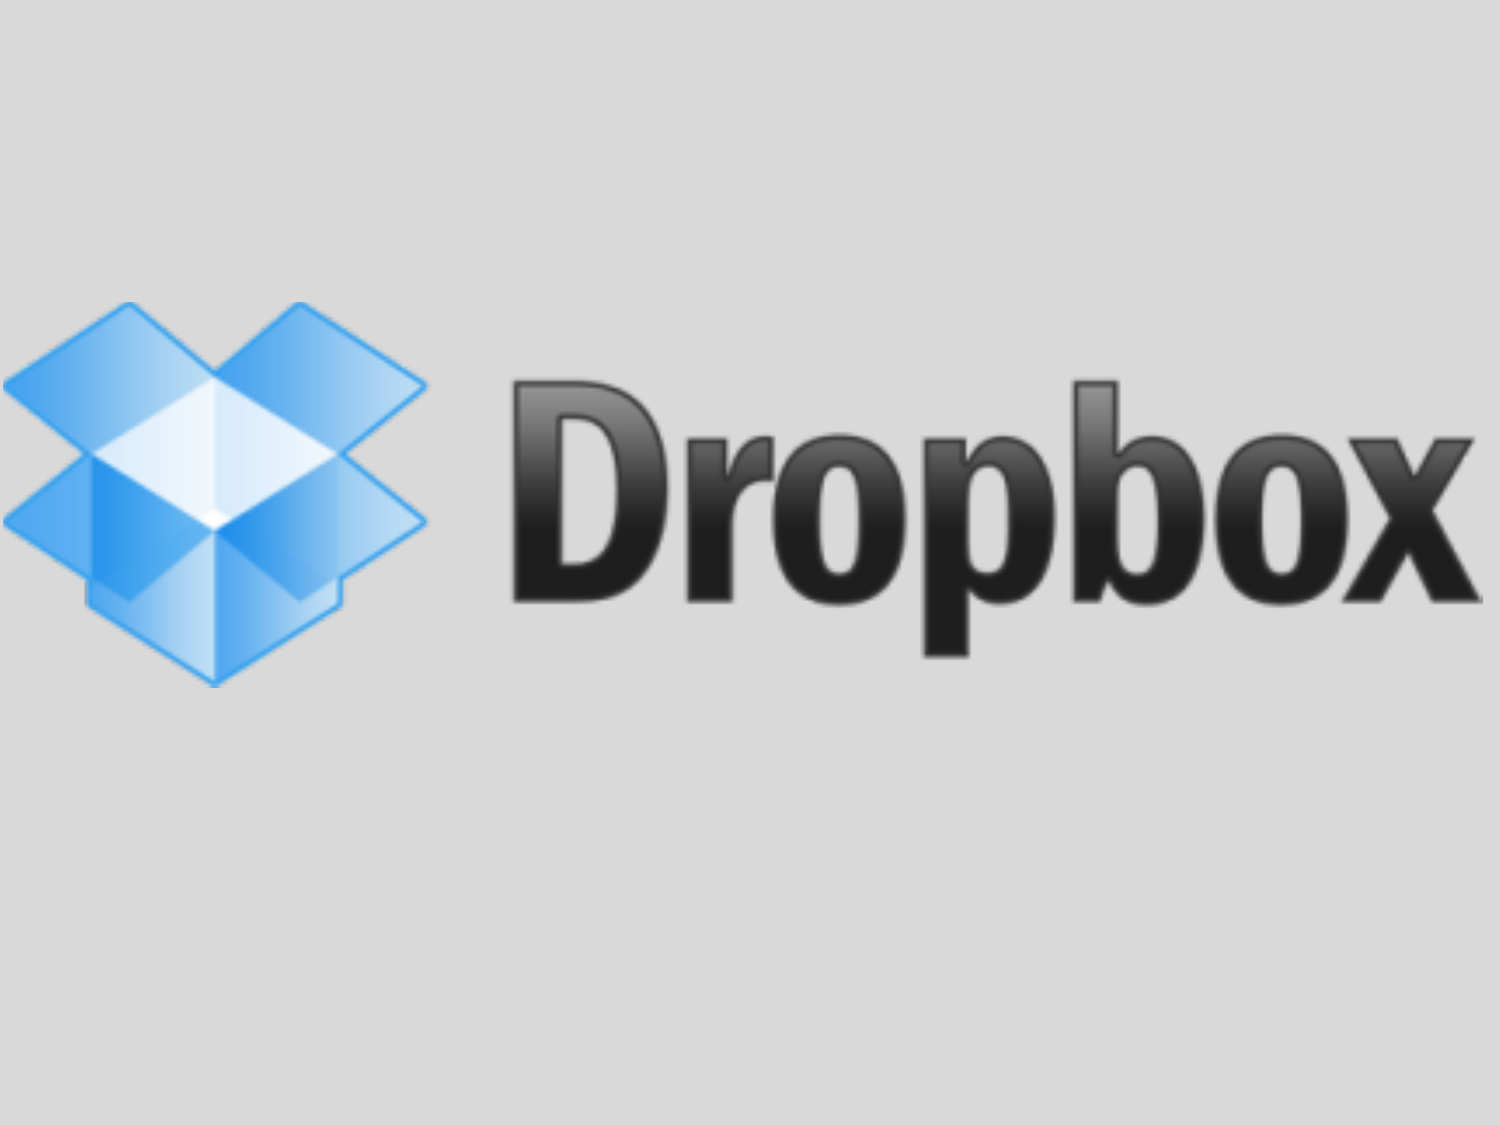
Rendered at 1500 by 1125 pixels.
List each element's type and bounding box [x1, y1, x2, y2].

picture [3, 302, 1483, 688]
